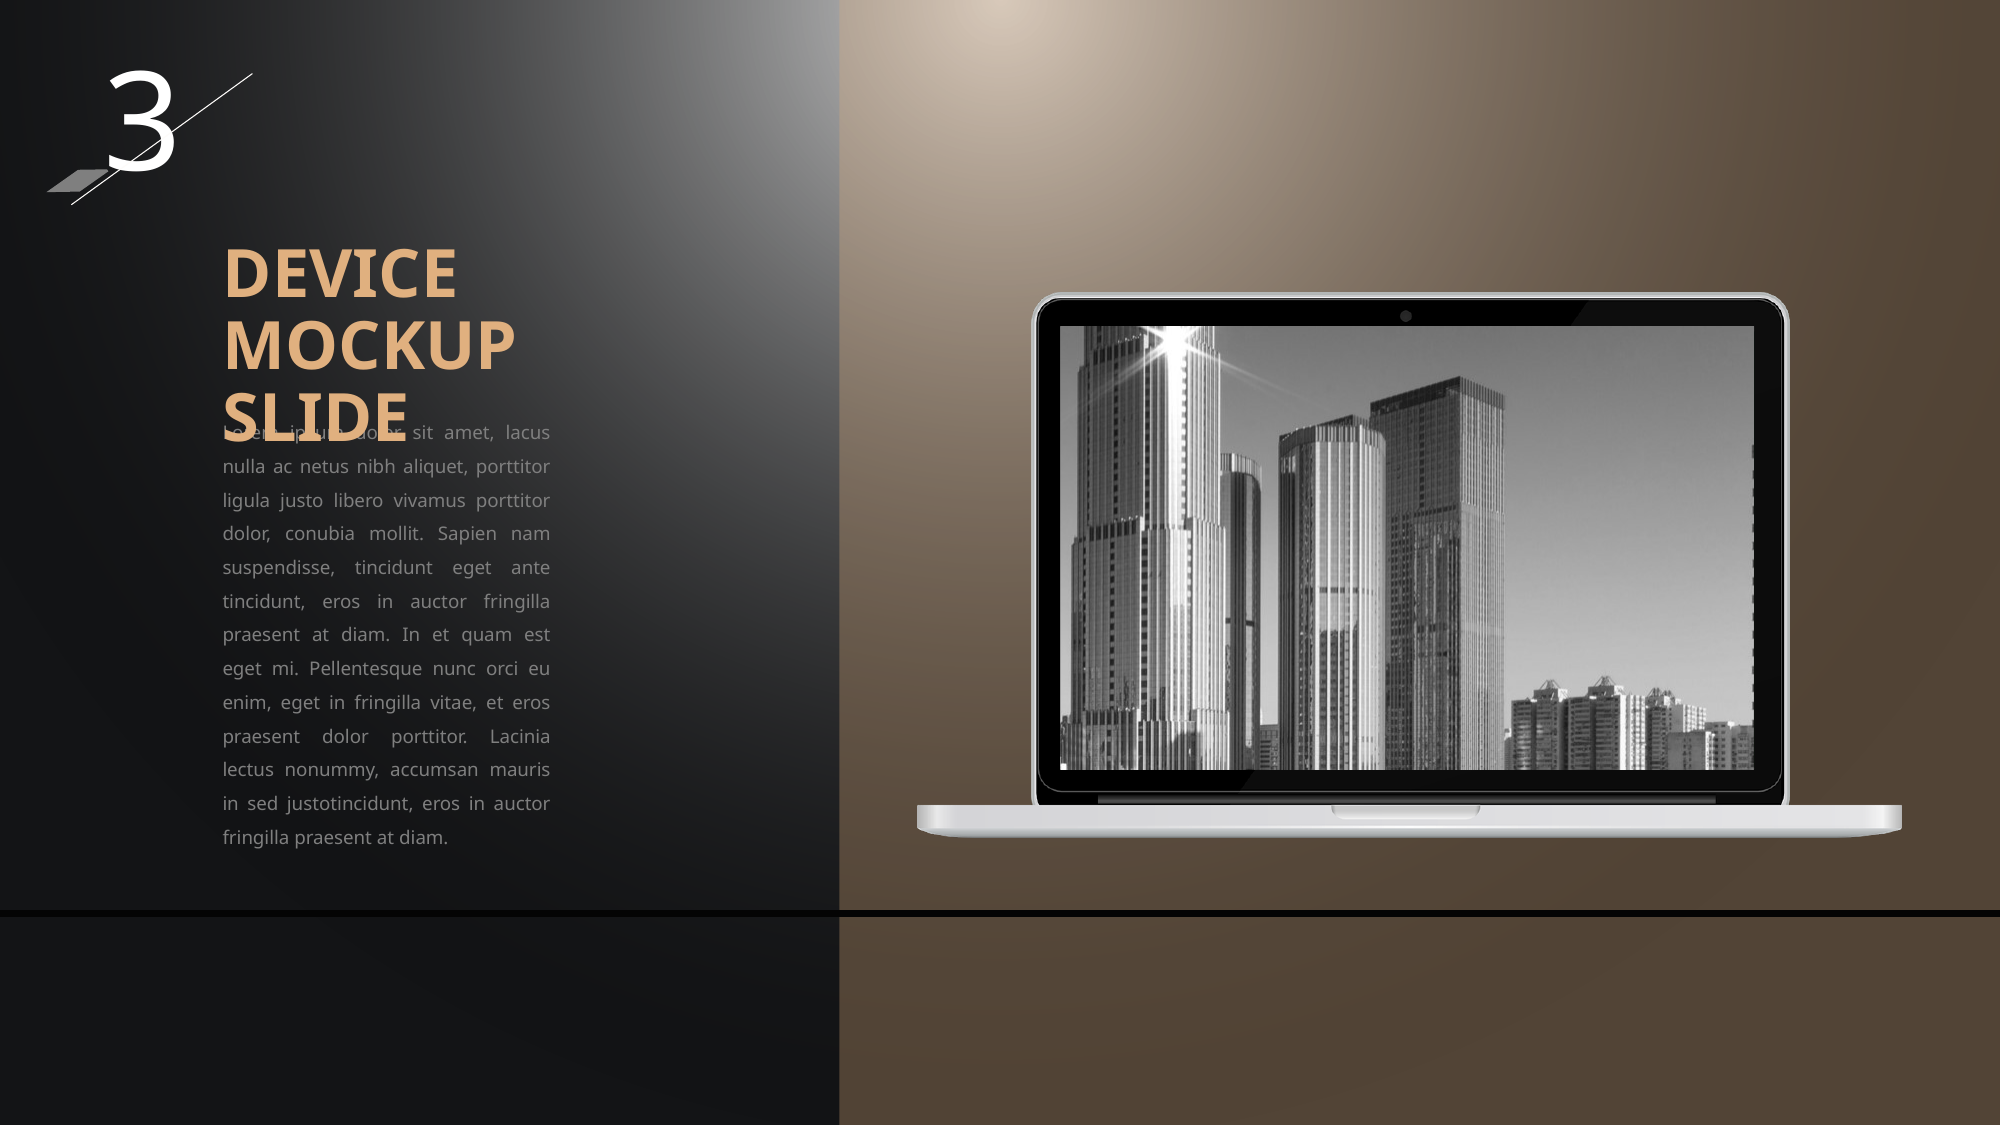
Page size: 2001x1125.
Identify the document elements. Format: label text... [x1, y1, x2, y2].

picture [1060, 326, 1754, 770]
text_box Lorem ipsum dolor sit amet, lacus nulla ac netus nibh aliquet, porttitor ligula justo libero vivamus porttitor dolor, conubia mollit. Sapien nam suspendisse, tincidunt eget ante tincidunt, eros in auctor fringilla praesent at diam. In et quam est eget mi. Pellentesque nunc orci eu enim, eget in fringilla vitae, et eros praesent dolor porttitor. Lacinia lectus nonummy, accumsan mauris in sed justotincidunt, eros in auctor fringilla praesent at diam. [207, 403, 565, 856]
text_box [838, 0, 2000, 910]
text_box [917, 292, 1902, 838]
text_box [88, 25, 222, 239]
text_box [838, 917, 2000, 1125]
text_box DEVICE MOCKUP SLIDE [207, 232, 716, 403]
